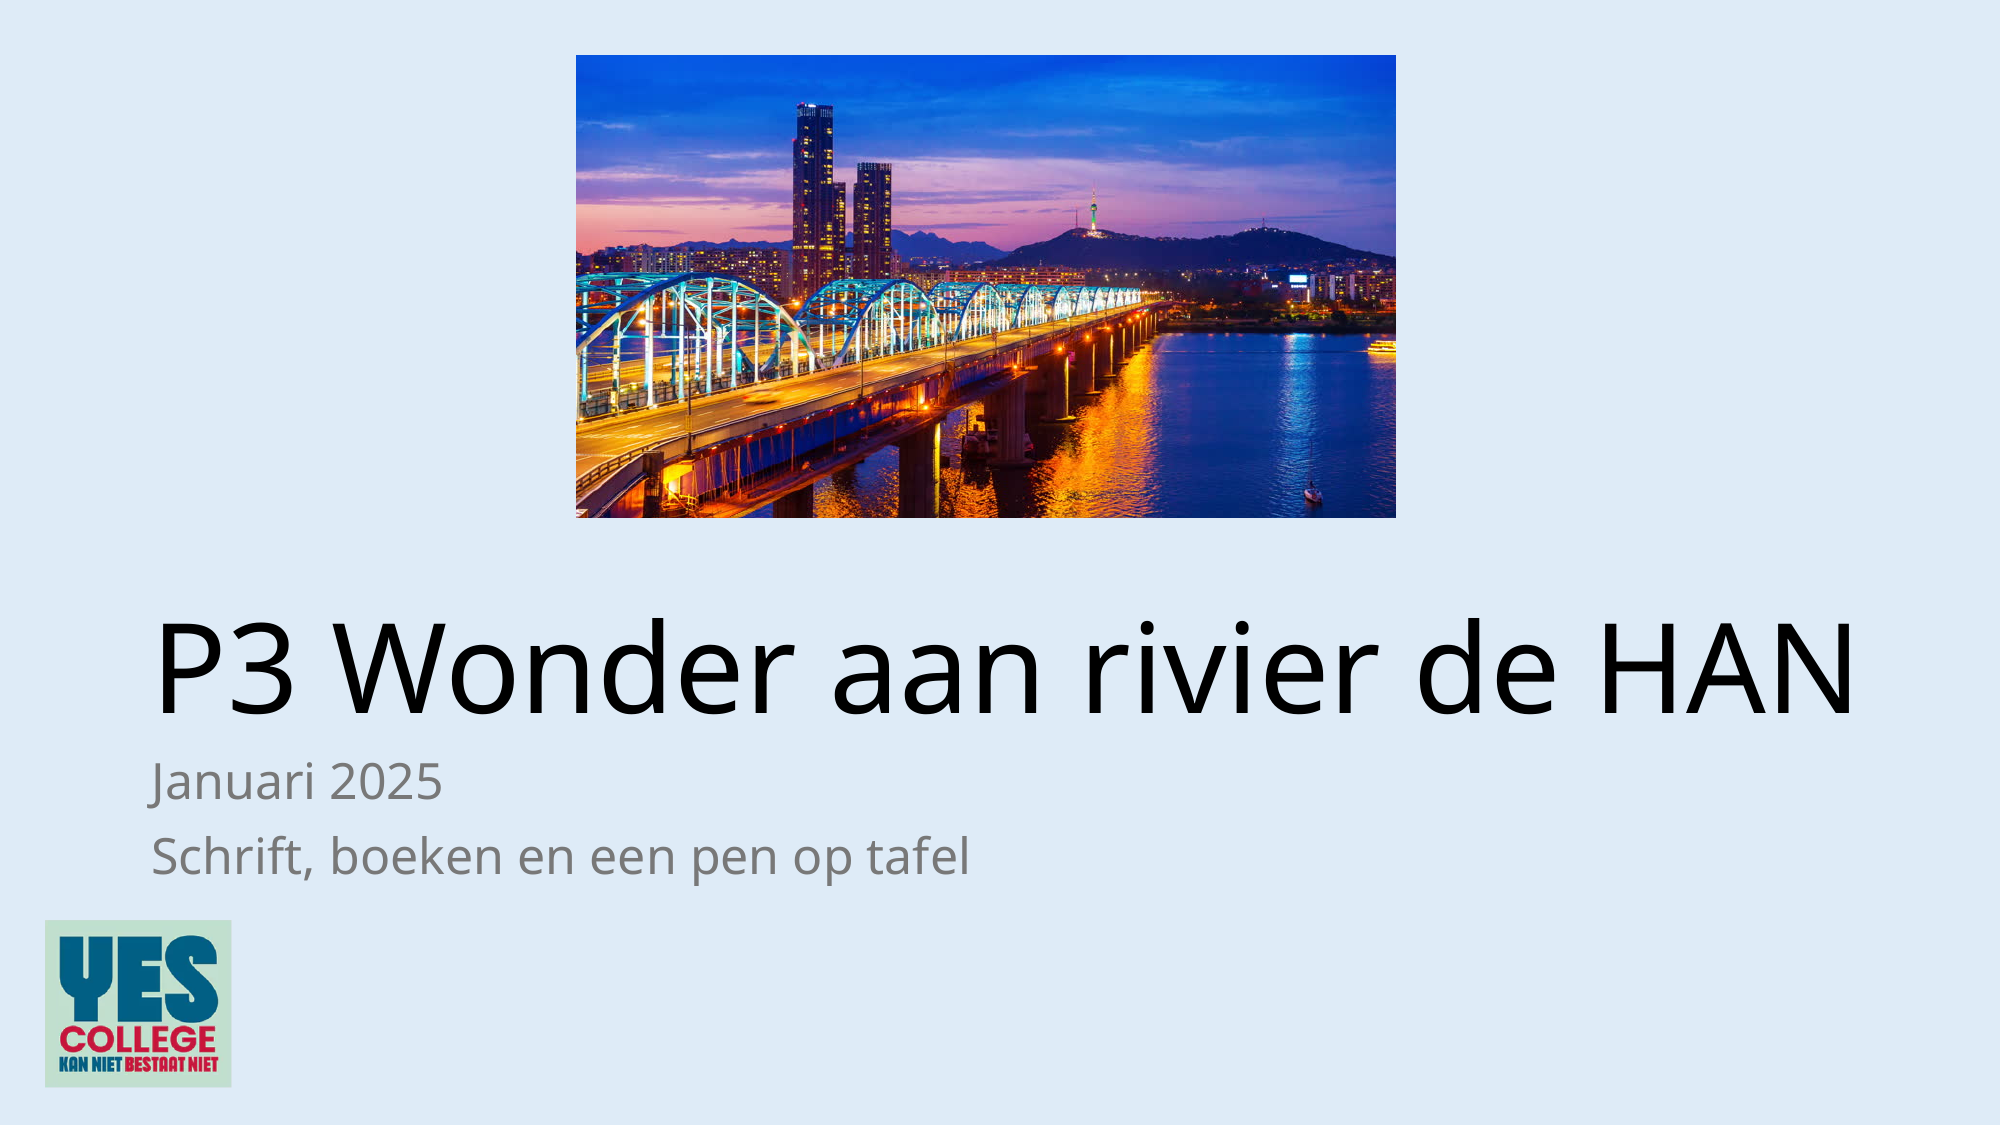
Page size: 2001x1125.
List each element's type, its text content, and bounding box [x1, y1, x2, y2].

list Januari 2025 Schrift, boeken en een pen op tafel [136, 748, 1862, 995]
title P3 Wonder aan rivier de HAN [136, 280, 1899, 749]
picture [0, 913, 356, 1093]
picture [575, 55, 1397, 518]
